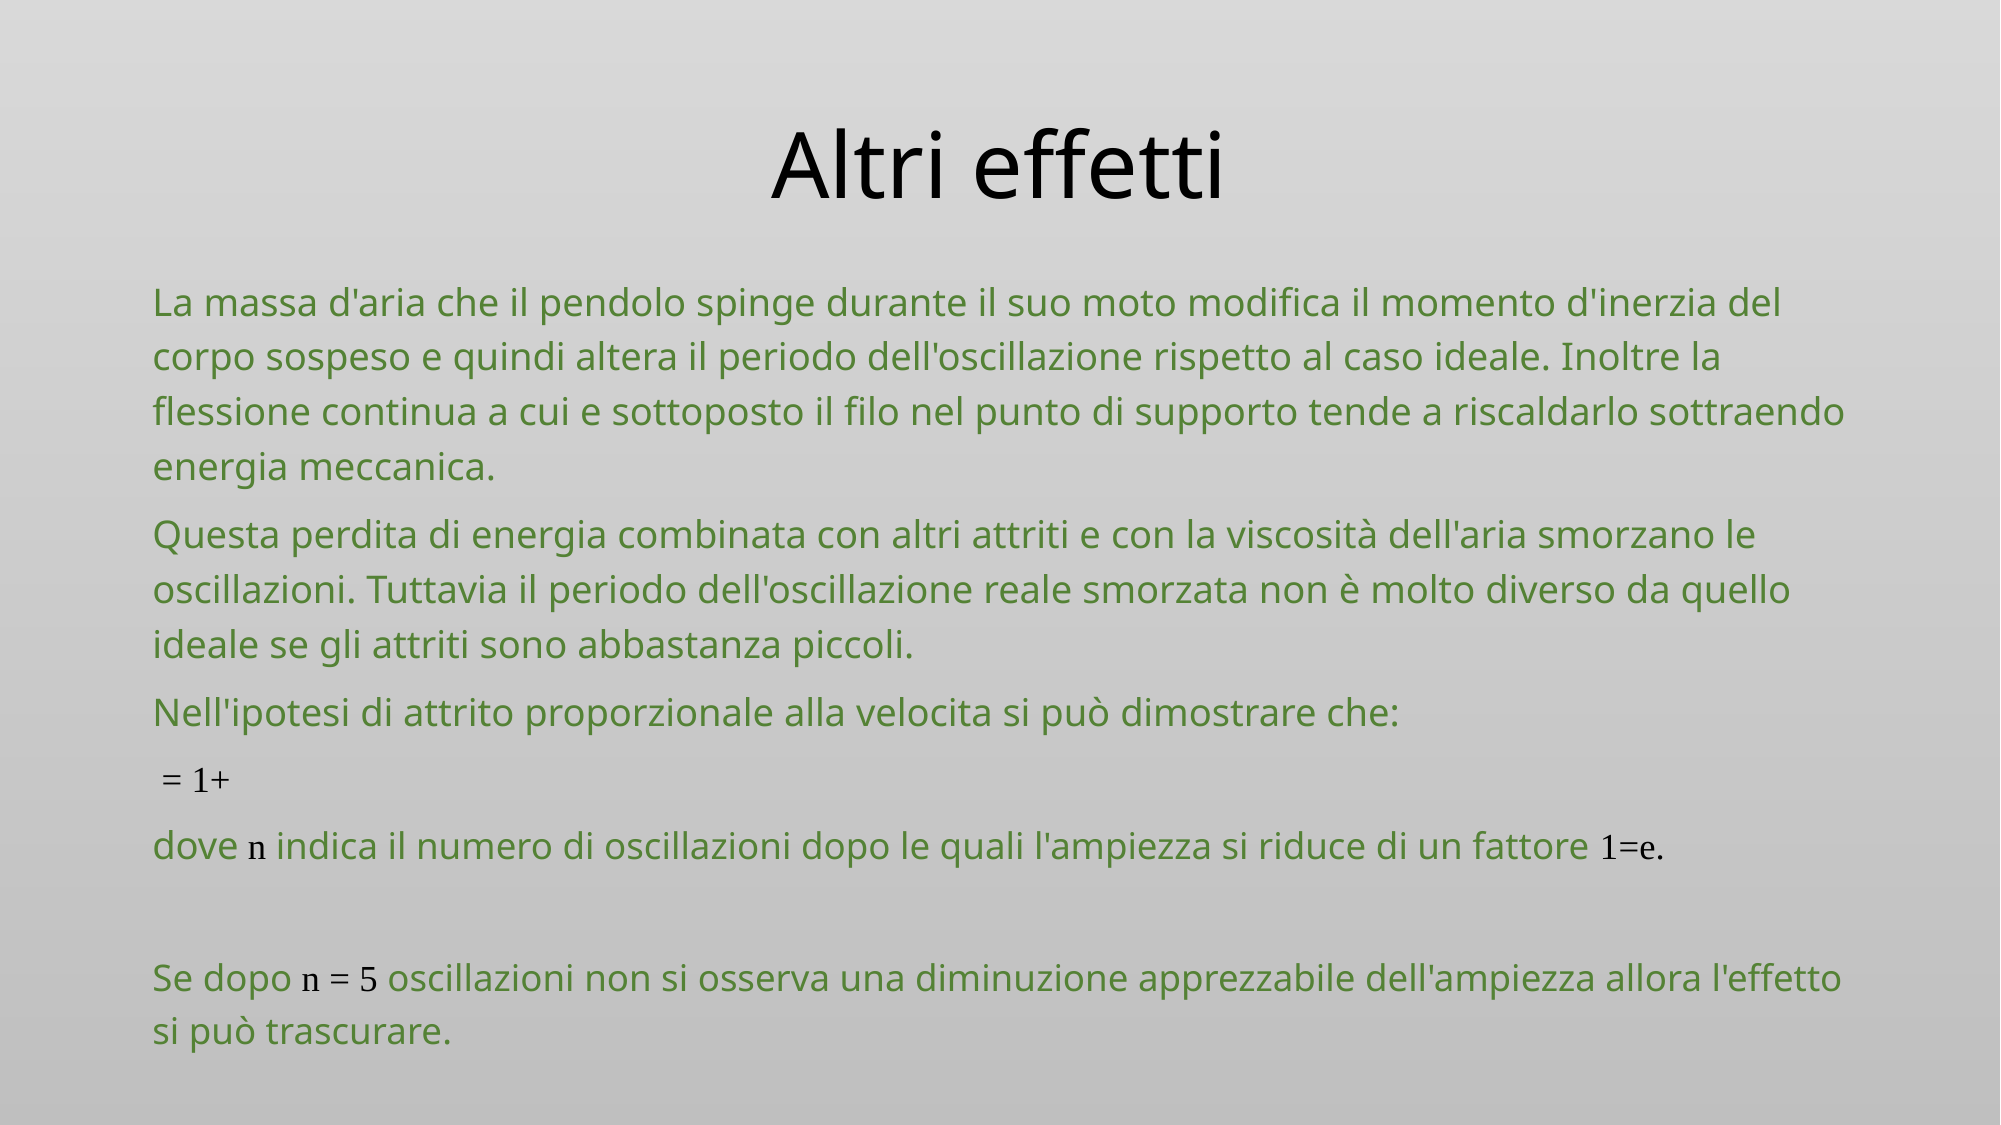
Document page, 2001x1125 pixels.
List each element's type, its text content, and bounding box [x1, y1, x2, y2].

title Altri effetti [137, 59, 1863, 278]
